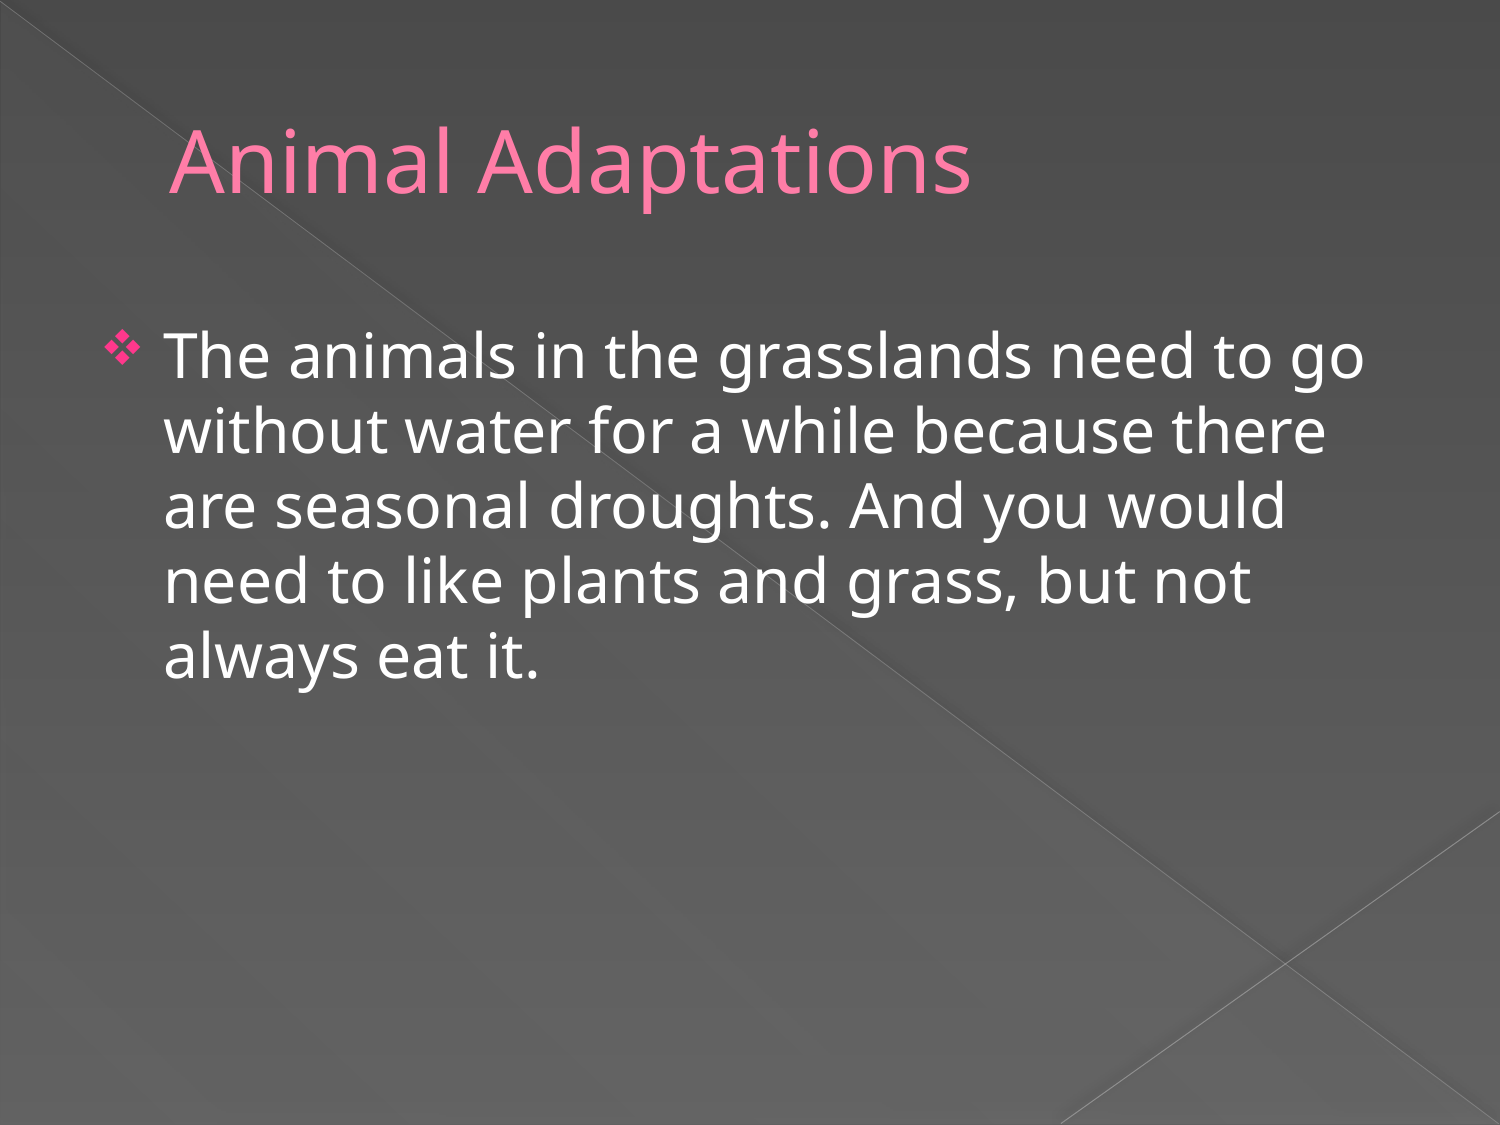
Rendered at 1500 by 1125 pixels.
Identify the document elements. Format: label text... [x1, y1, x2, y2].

list The animals in the grasslands need to go without water for a while because there are seasonal droughts. And you would need to like plants and grass, but not always eat it. [75, 308, 1425, 1059]
title Animal Adaptations [75, 43, 1425, 274]
